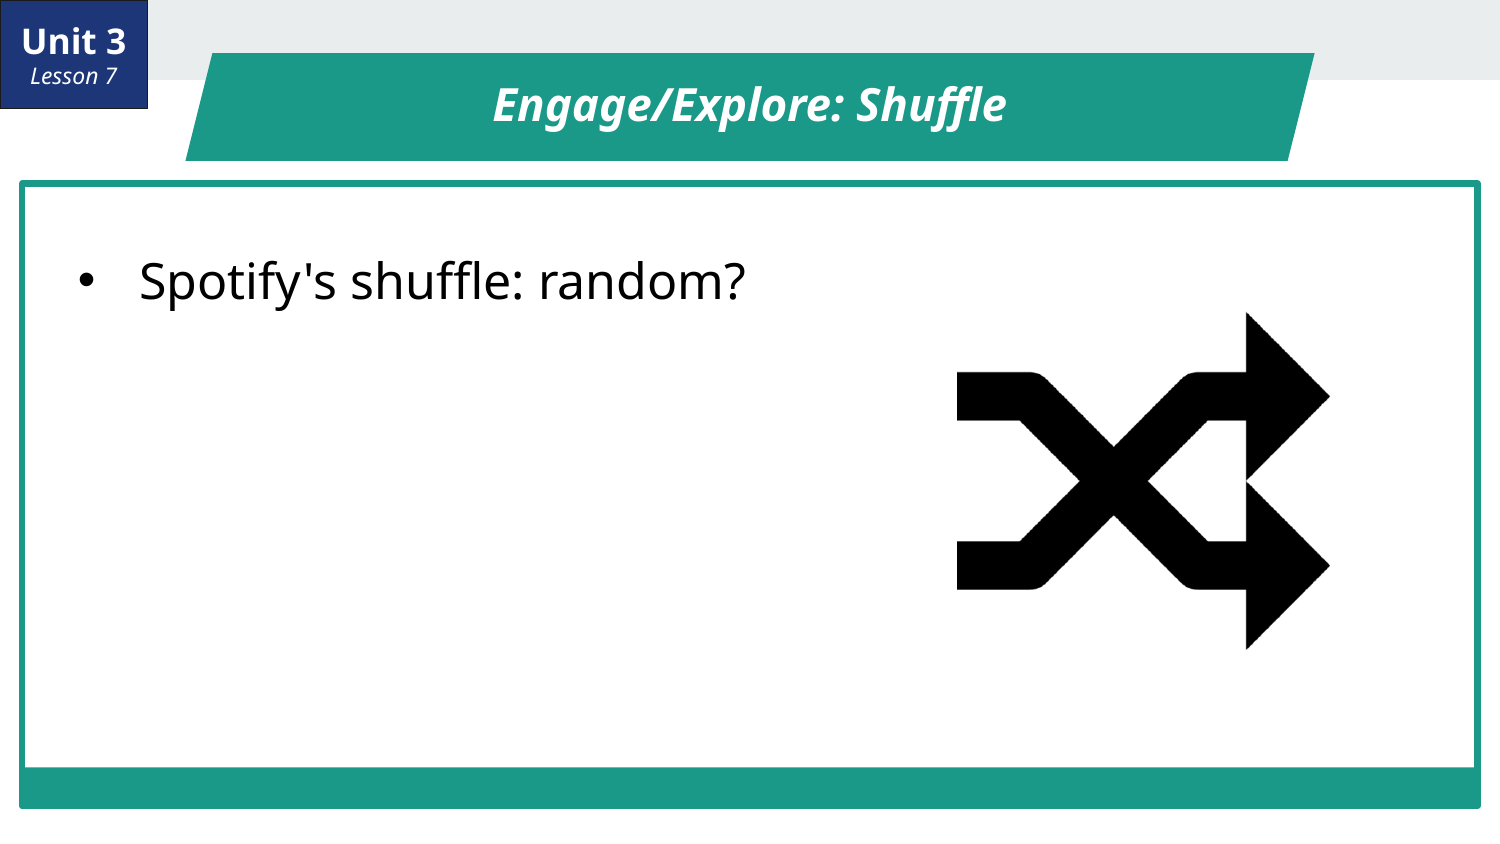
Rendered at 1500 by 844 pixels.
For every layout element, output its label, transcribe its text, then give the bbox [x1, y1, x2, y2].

text_box Unit 3 Lesson 7 [0, 0, 148, 109]
text_box [185, 53, 1315, 161]
picture [25, 186, 1475, 804]
title Engage/Explore: Shuffle [221, 60, 1279, 155]
